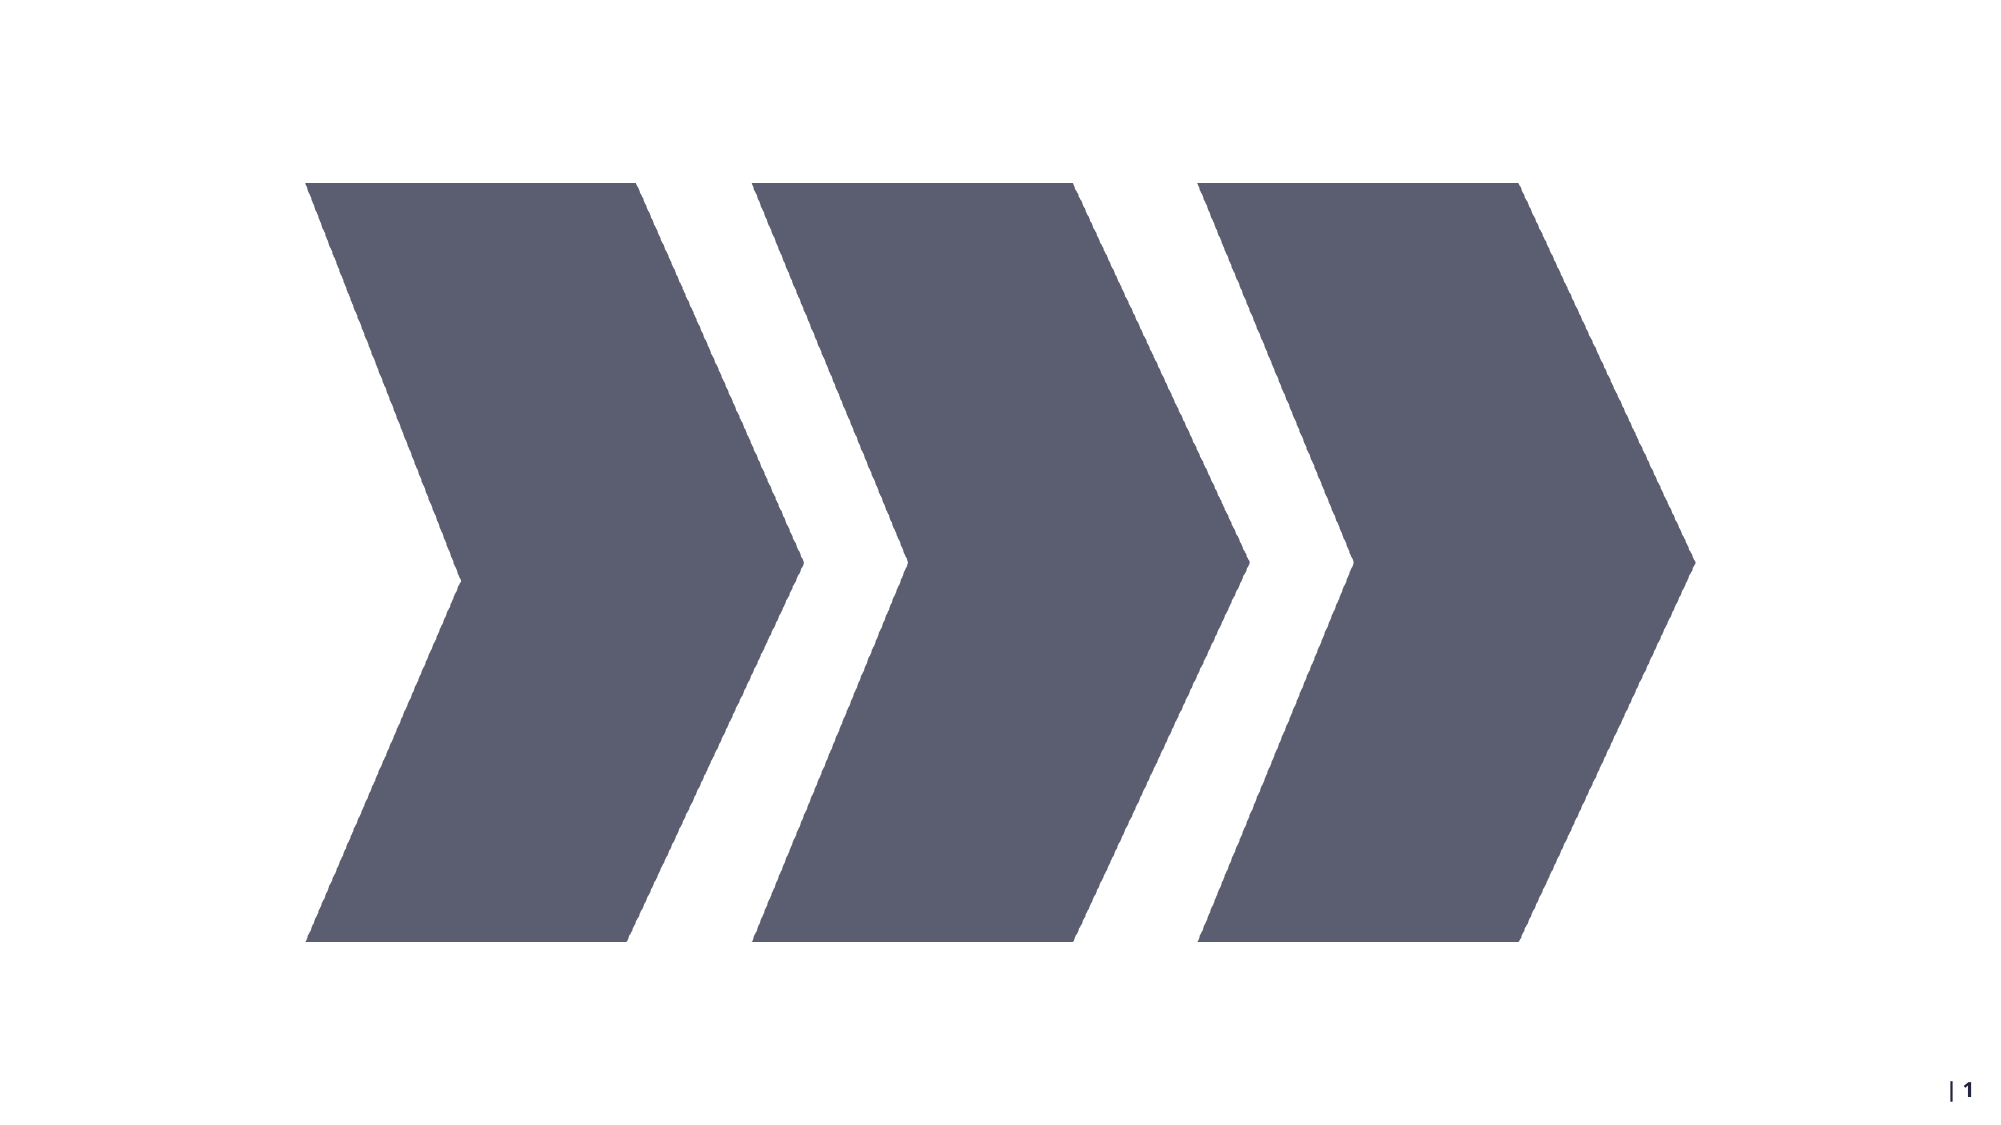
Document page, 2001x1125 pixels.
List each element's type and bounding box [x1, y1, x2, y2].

picture [304, 183, 1696, 942]
